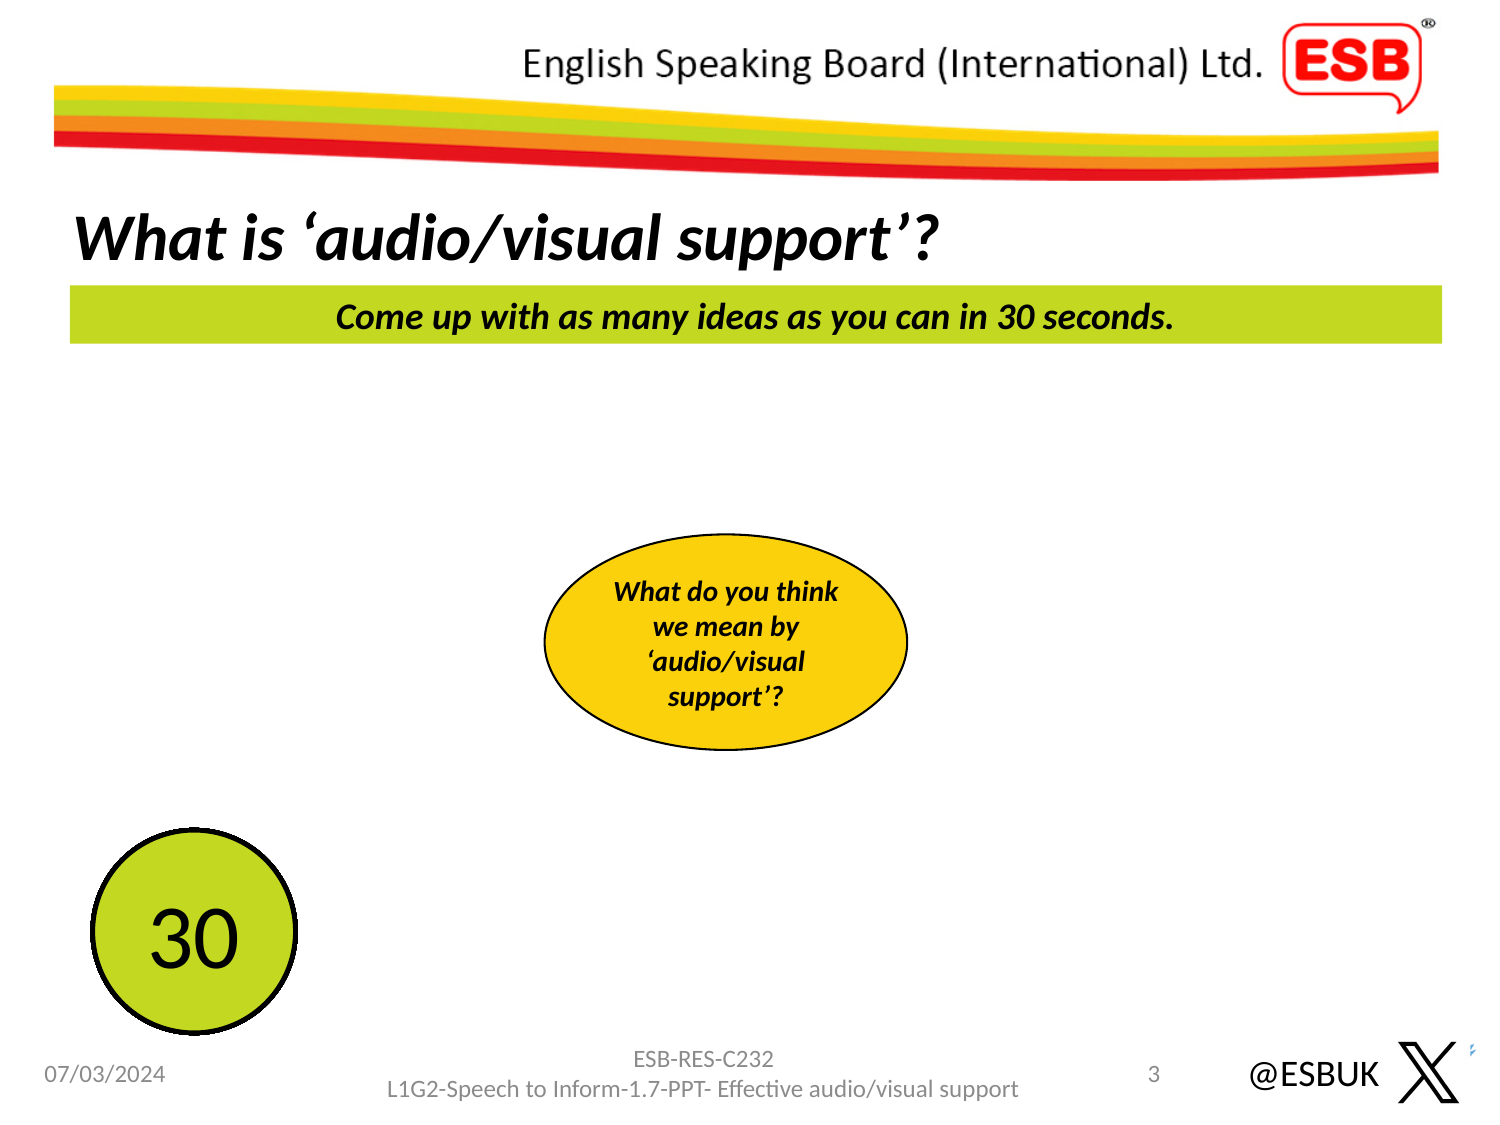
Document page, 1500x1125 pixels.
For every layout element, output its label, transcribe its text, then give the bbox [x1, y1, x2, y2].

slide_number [29, 1042, 366, 1103]
picture [0, 0, 1500, 189]
picture [1390, 1029, 1476, 1116]
footer ESB-RES-C232 L1G2-Speech to Inform-1.7-PPT- Effective audio/visual support [366, 1042, 930, 1103]
title What is ‘audio/visual support’? [57, 178, 1352, 299]
text_box Come up with as many ideas as you can in 30 seconds. [69, 284, 1443, 345]
text_box What do you think we mean by ‘audio/visual support’? [543, 533, 909, 751]
slide_number 3 [930, 1042, 1176, 1103]
text_box 30 [92, 830, 296, 1033]
